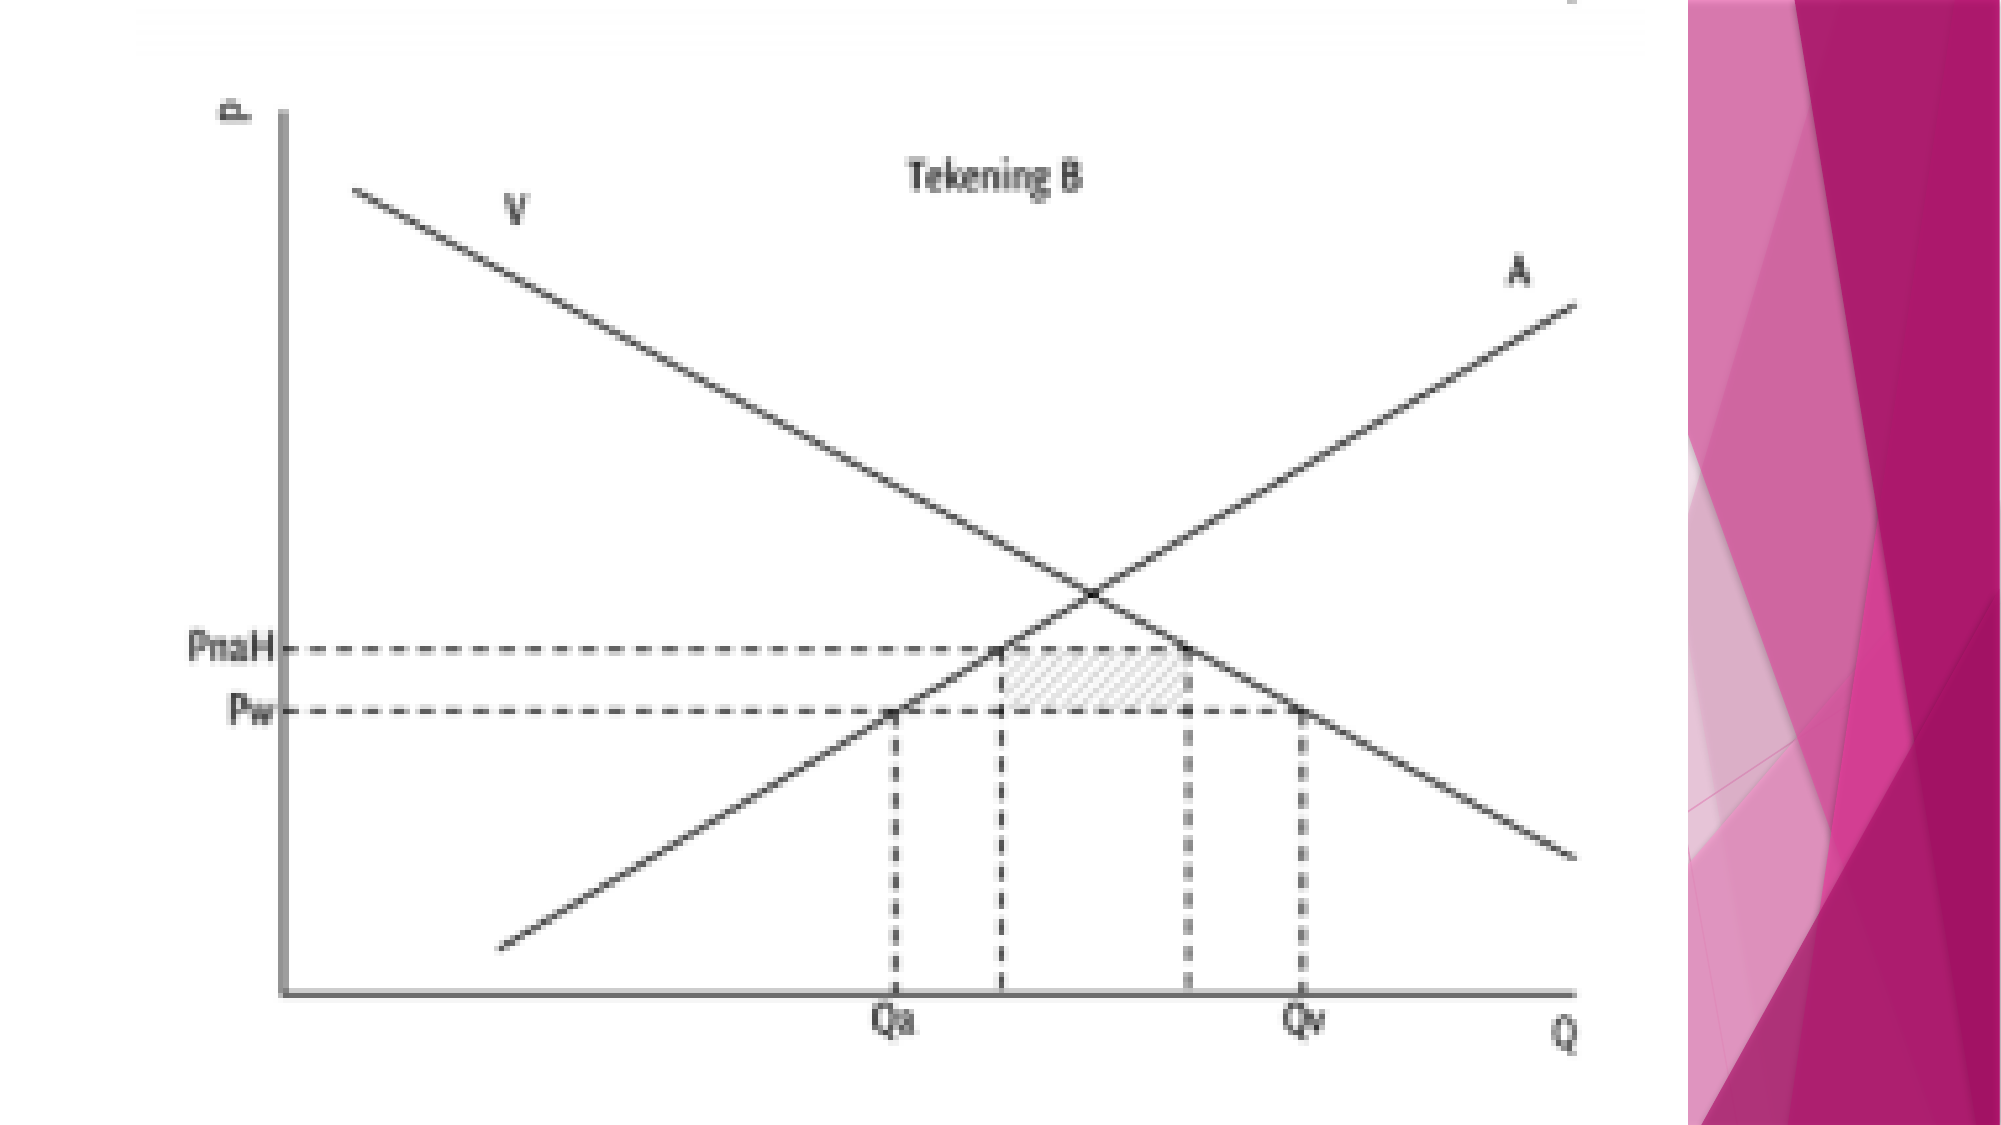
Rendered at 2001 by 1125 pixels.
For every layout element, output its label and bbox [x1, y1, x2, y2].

picture [0, 0, 1688, 1125]
